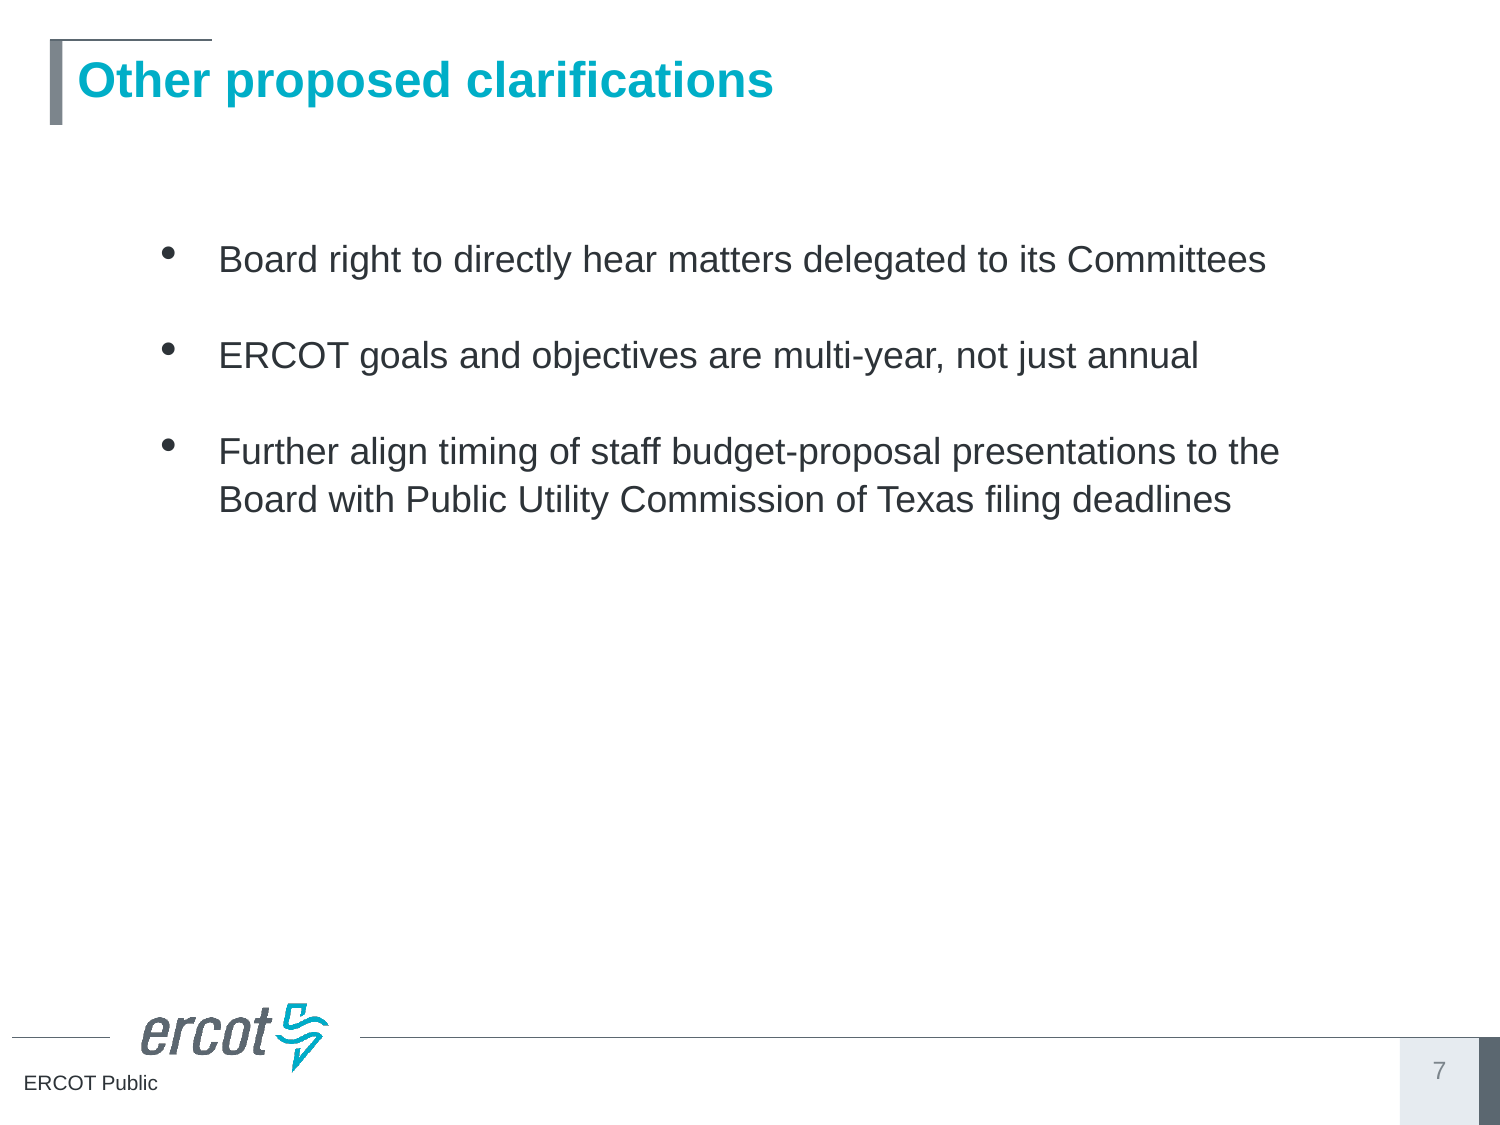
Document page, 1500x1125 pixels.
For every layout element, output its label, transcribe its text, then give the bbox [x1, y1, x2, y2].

title Other proposed clarifications [62, 39, 1450, 125]
text_box Board right to directly hear matters delegated to its Committees ERCOT goals and objectives are multi-year, not just annual Further align timing of staff budget-proposal presentations to the Board with Public Utility Commission of Texas filing deadlines [146, 224, 1390, 625]
slide_number 7 [1400, 1051, 1480, 1088]
picture [137, 999, 332, 1075]
